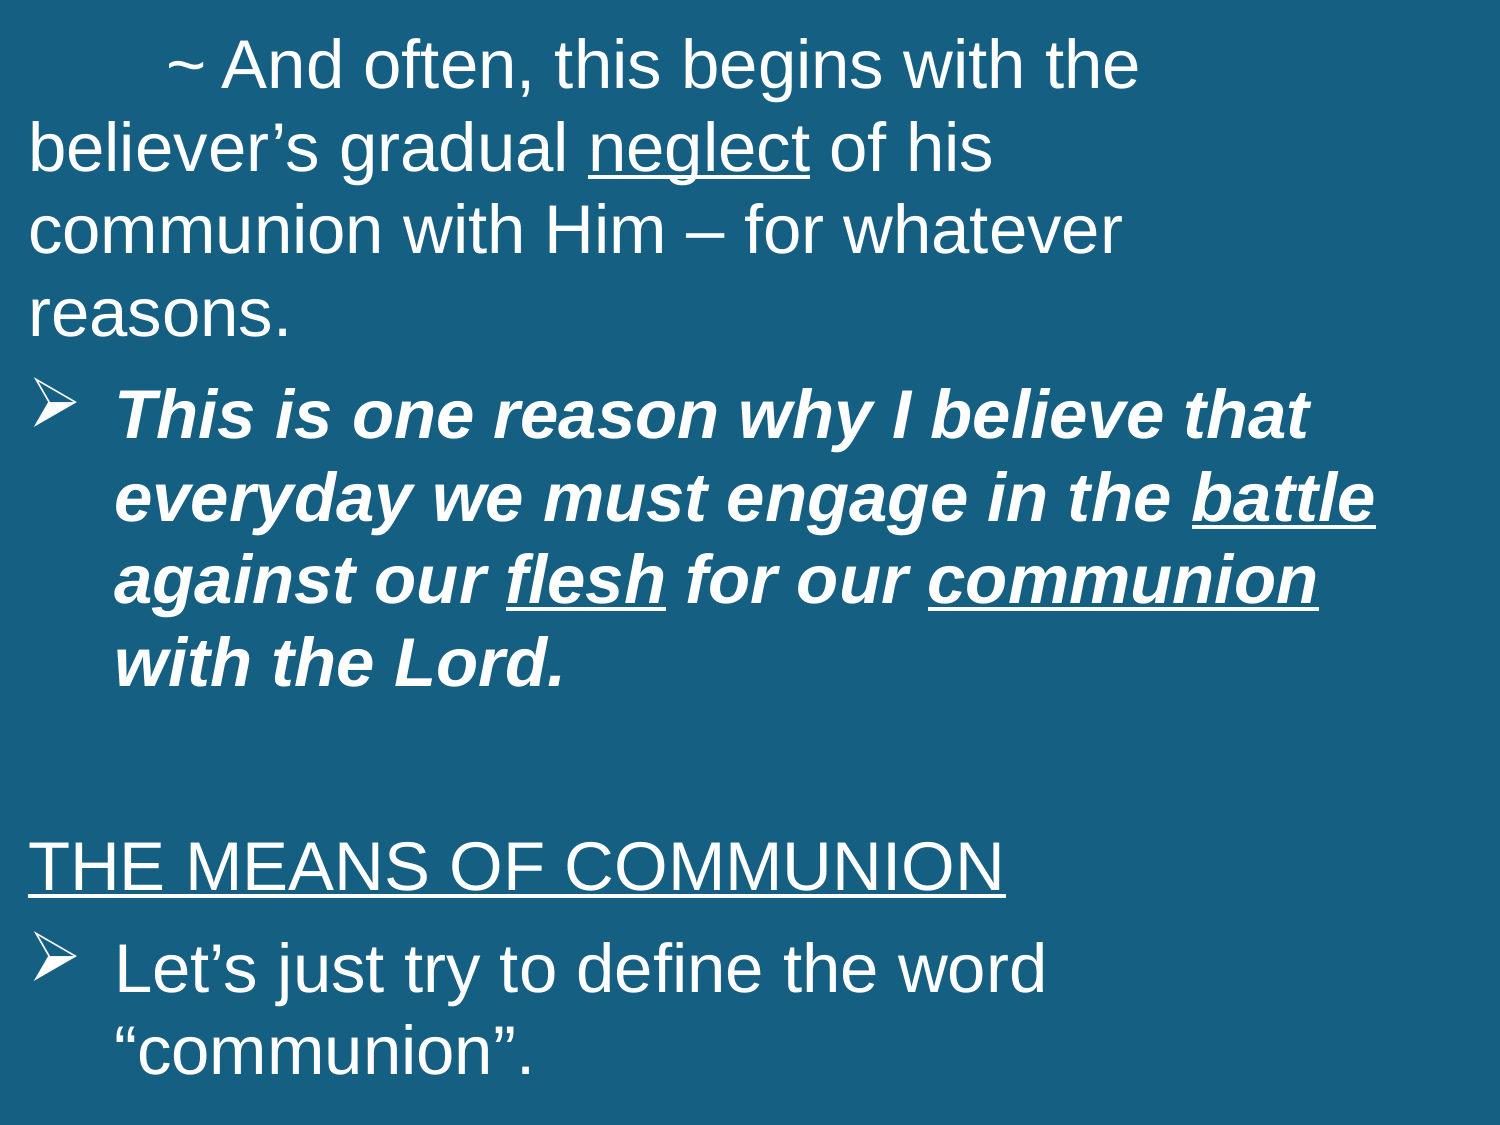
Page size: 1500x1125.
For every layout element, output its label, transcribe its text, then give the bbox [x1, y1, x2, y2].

subtitle ~ And often, this begins with the believer’s gradual neglect of his communion with Him – for whatever reasons. This is one reason why I believe that everyday we must engage in the battle against our flesh for our communion with the Lord. The Means of Communion Let’s just try to define the word “communion”. [13, 11, 1490, 1111]
